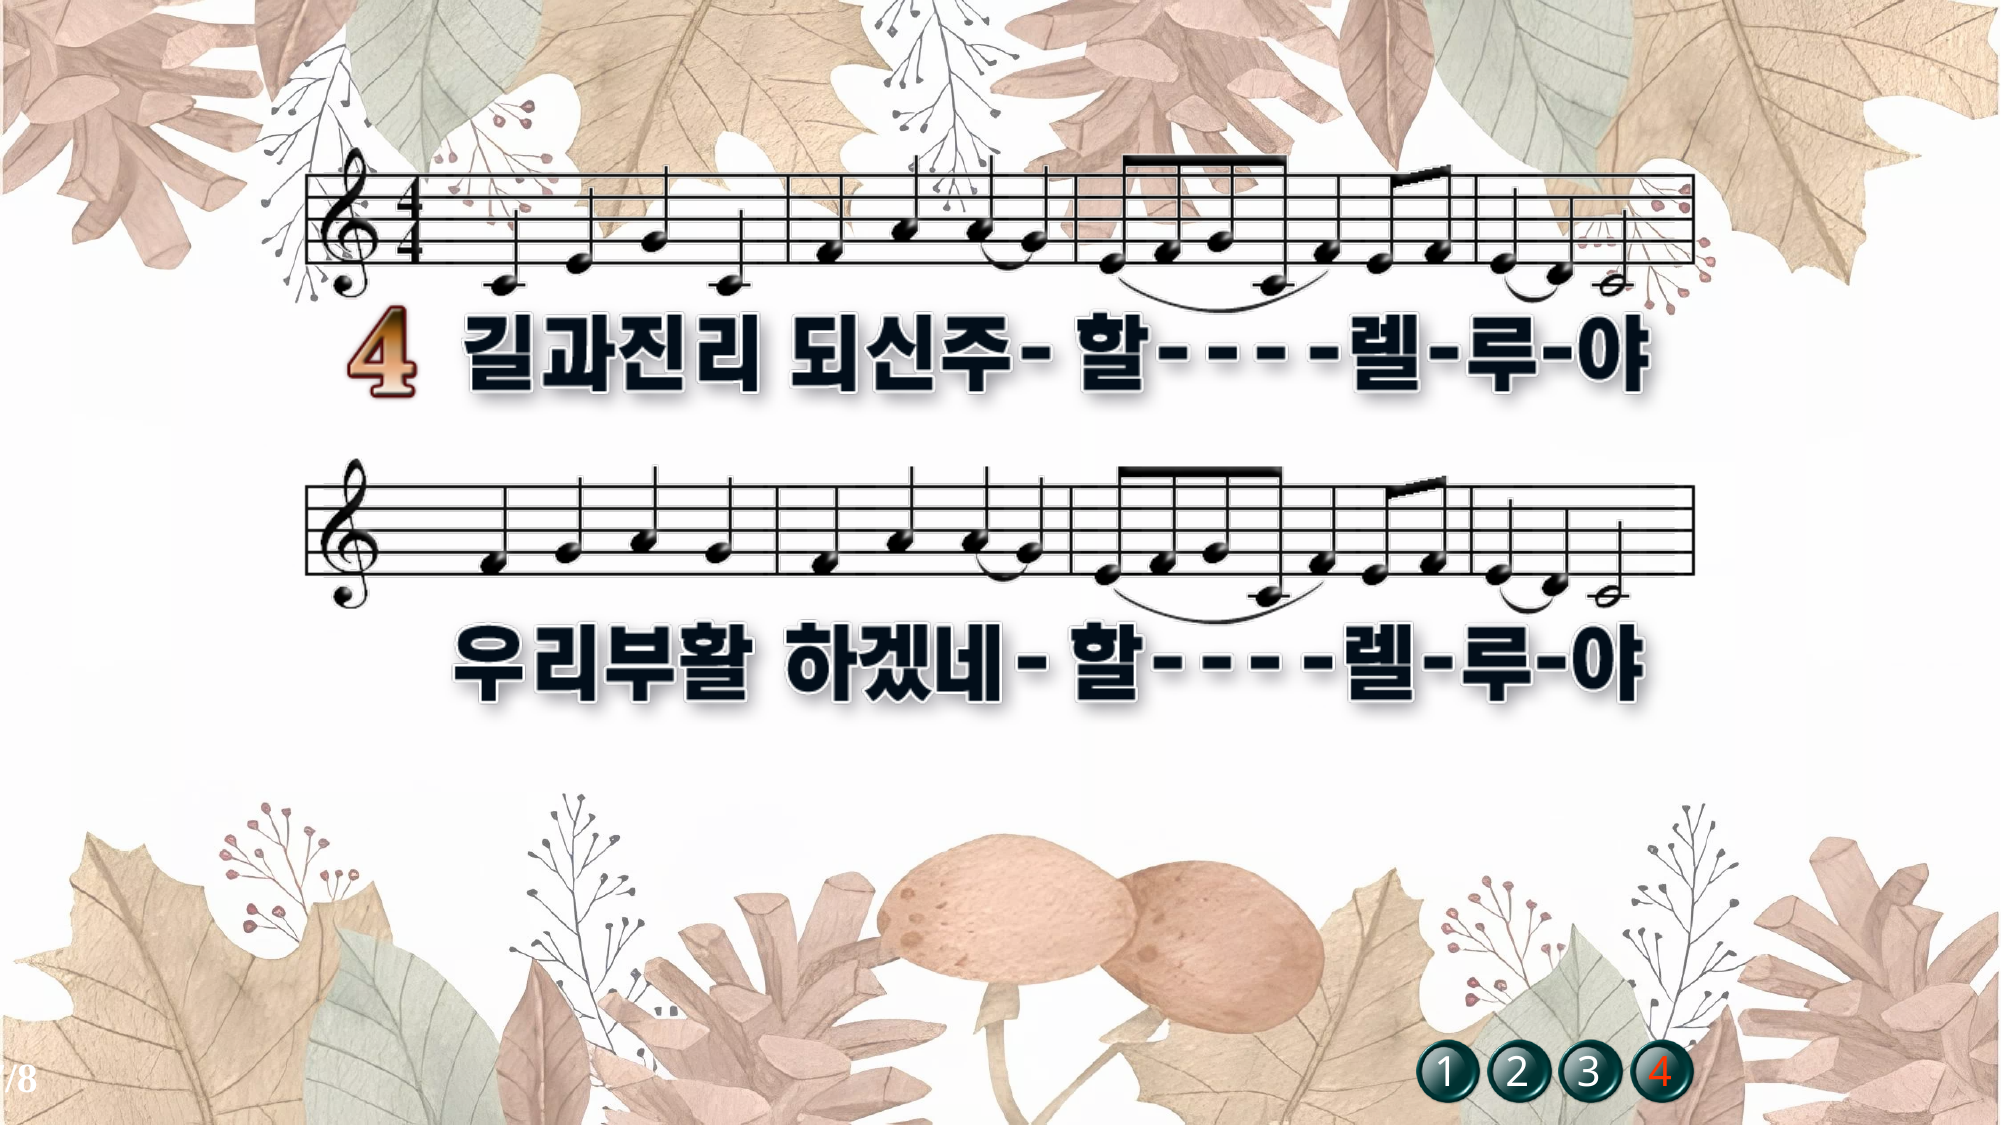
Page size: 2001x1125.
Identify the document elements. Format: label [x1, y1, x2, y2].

picture [0, 0, 2001, 1125]
text_box [1484, 1035, 1555, 1106]
text_box [1555, 1035, 1626, 1106]
text_box [1413, 1035, 1484, 1106]
text_box [1627, 1035, 1697, 1106]
